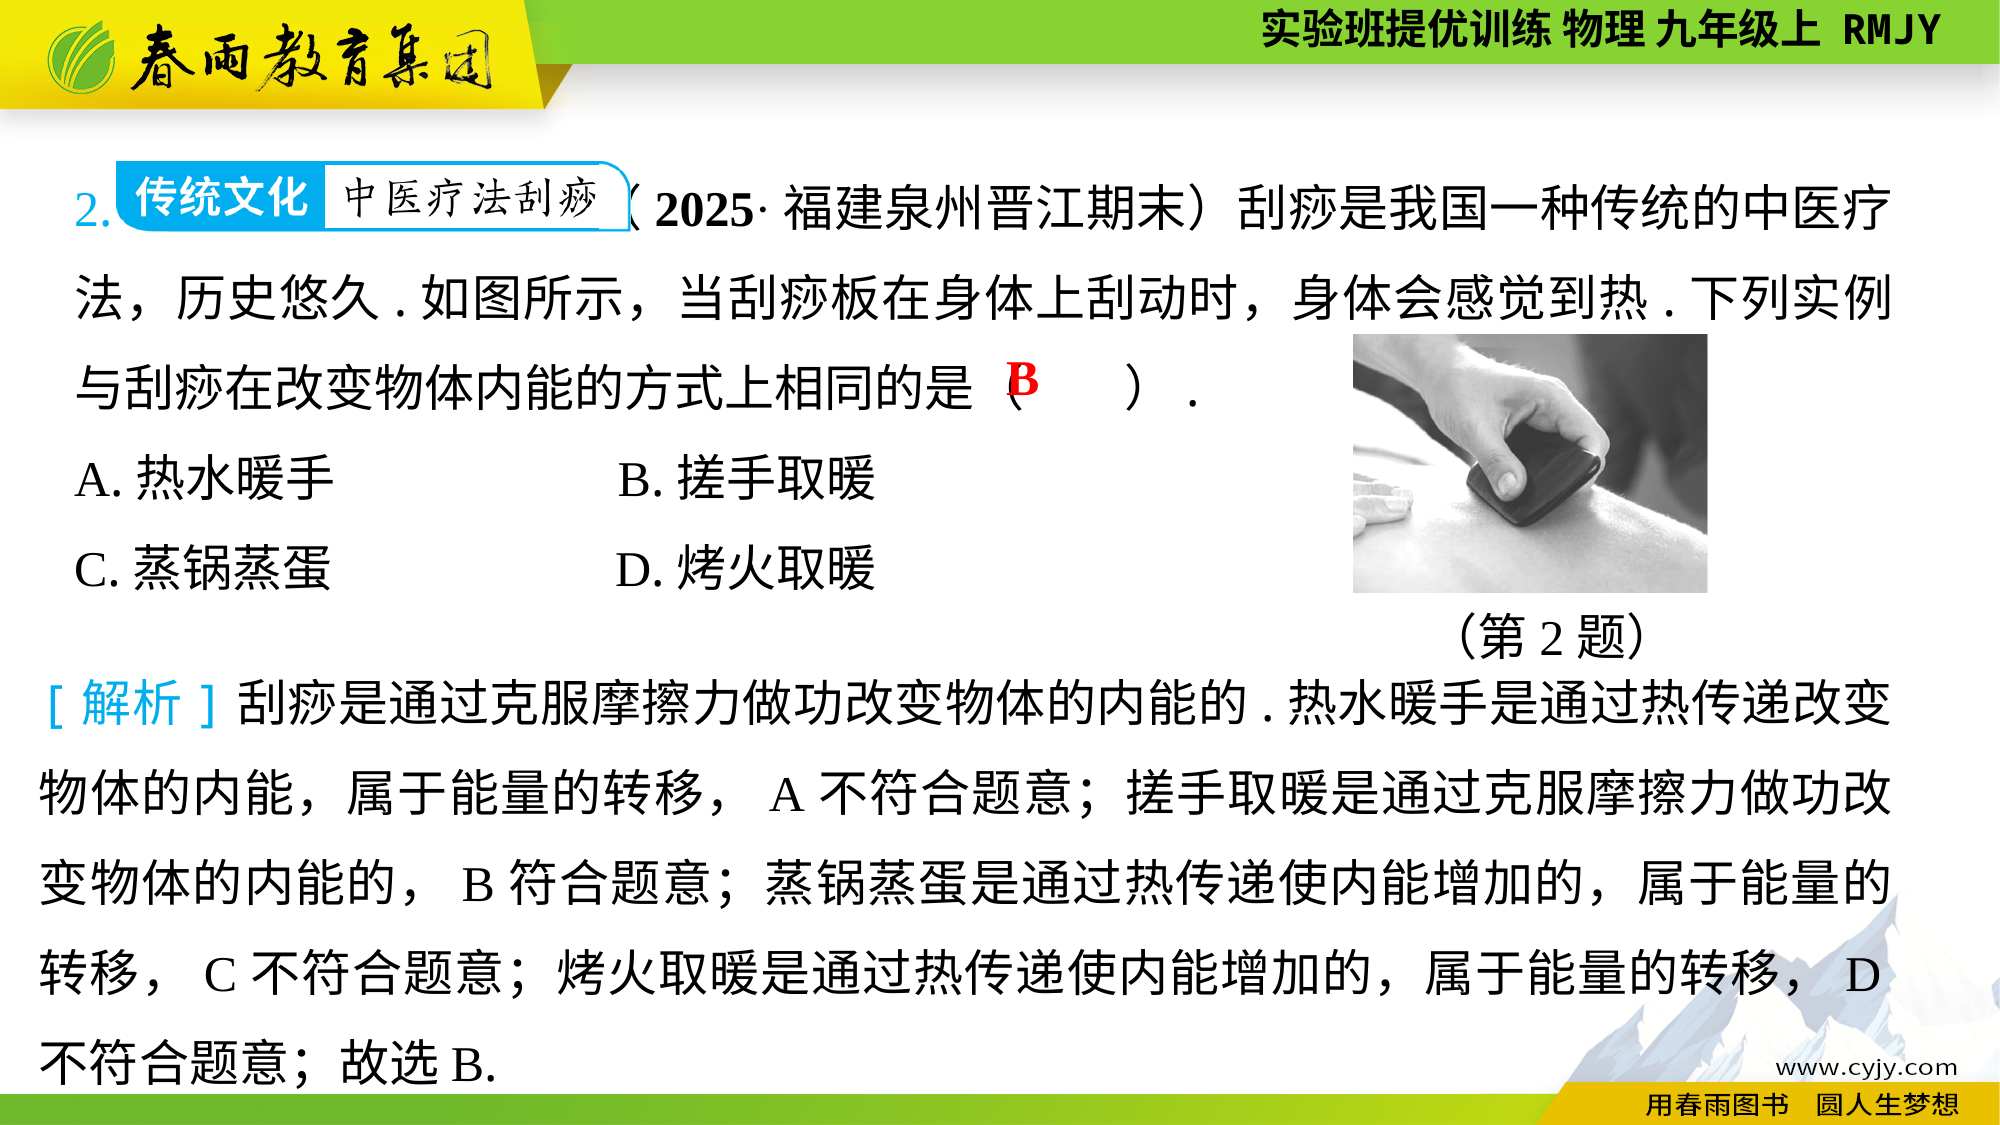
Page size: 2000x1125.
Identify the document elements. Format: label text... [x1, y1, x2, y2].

picture [137, 177, 148, 216]
picture [326, 164, 628, 229]
picture [181, 206, 194, 213]
picture [269, 177, 281, 216]
text_box B [991, 338, 1050, 411]
picture [181, 177, 194, 204]
picture [282, 177, 307, 215]
list 2. （2025·福建泉州晋江期末）刮痧是我国一种传统的中医疗法，历史悠久.如图所示，当刮痧板在身体上刮动时，身体会感觉到热.下列实例与刮痧在改变物体内能的方式上相同的是（ ）. A.热水暖手 B.搓手取暖 C.蒸锅蒸蛋 D.烤火取暖 [59, 138, 1908, 634]
picture [0, 0, 2000, 1125]
text_box （第2题） [1412, 602, 1647, 634]
picture [113, 157, 632, 232]
picture [194, 177, 219, 215]
picture [225, 177, 263, 215]
picture [1352, 334, 1708, 594]
picture [148, 177, 176, 215]
text_box [解析]刮痧是通过克服摩擦力做功改变物体的内能的.热水暖手是通过热传递改变物体的内能，属于能量的转移，A不符合题意；搓手取暖是通过克服摩擦力做功改变物体的内能的，B符合题意；蒸锅蒸蛋是通过热传递使内能增加的，属于能量的转移，C不符合题意；烤火取暖是通过热传递使内能增加的，属于能量的转移，D不符合题意；故选B. [23, 634, 1908, 1125]
picture [209, 198, 219, 215]
